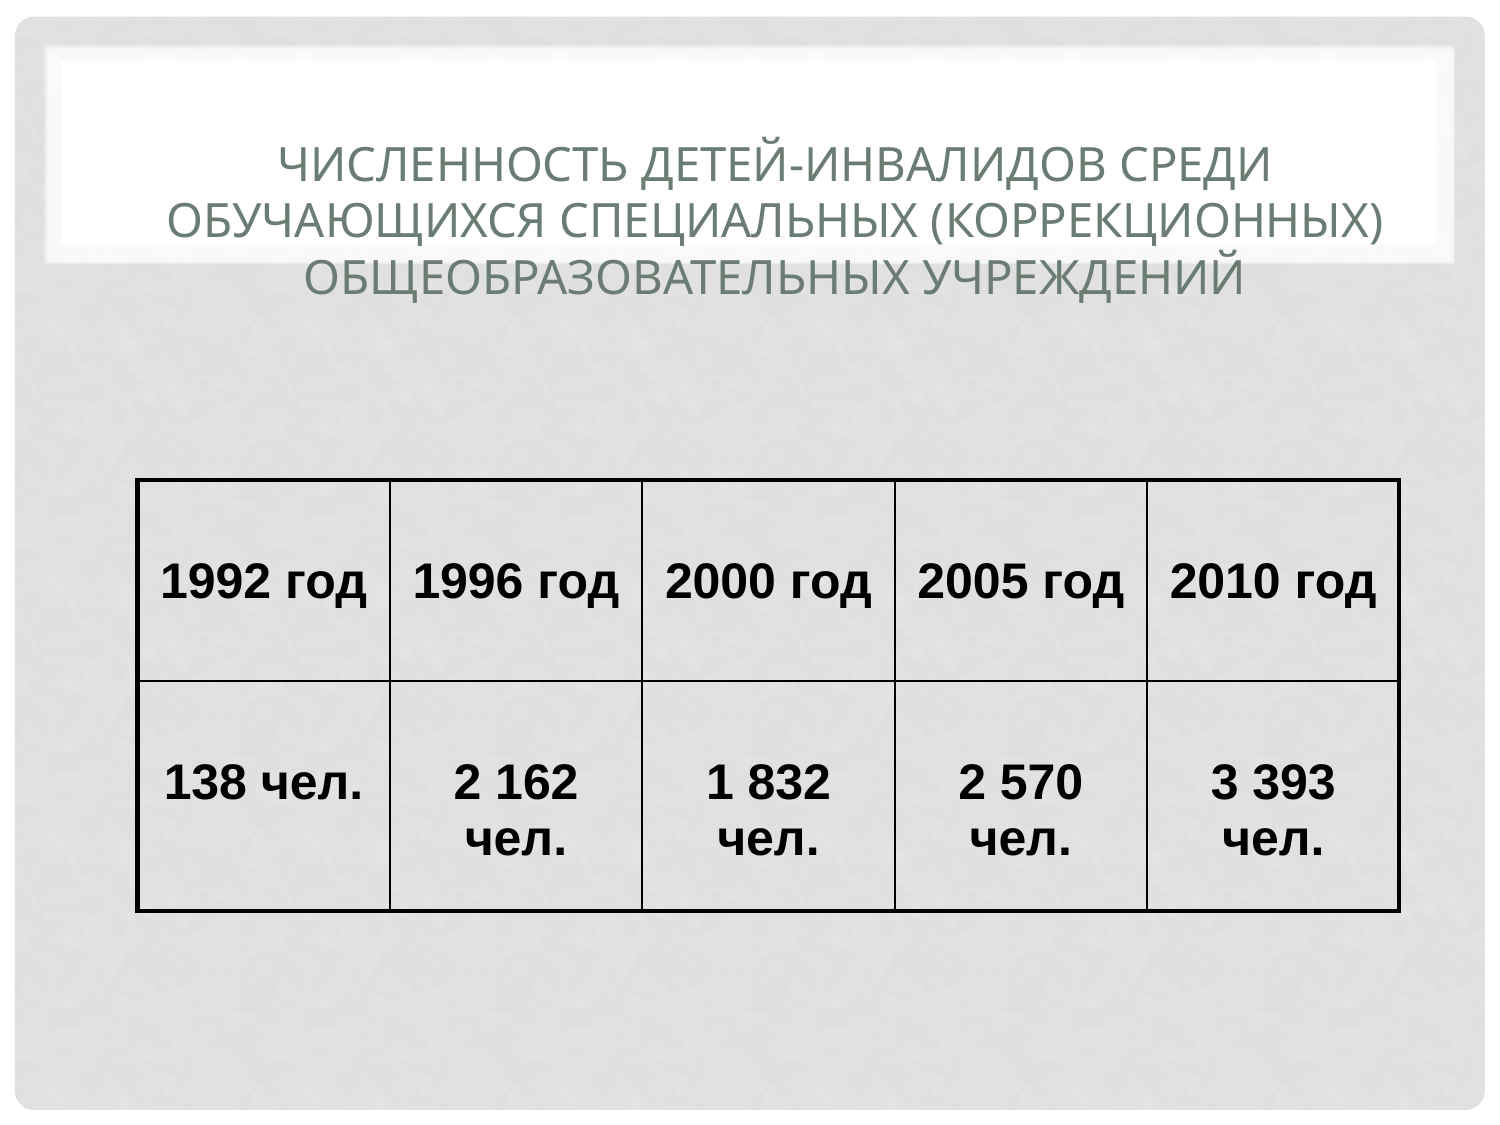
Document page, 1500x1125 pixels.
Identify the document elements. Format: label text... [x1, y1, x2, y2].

table_header 2010 год [1148, 482, 1397, 680]
table_header 1992 год [140, 482, 389, 680]
table_cell 3 393 чел. [1148, 682, 1397, 909]
table_header 1996 год [391, 482, 641, 680]
table_cell 2 162 чел. [391, 682, 641, 909]
table_cell 138 чел. [140, 682, 389, 909]
table_cell 2 570 чел. [896, 682, 1146, 909]
table_header 2005 год [896, 482, 1146, 680]
table_header 2000 год [643, 482, 894, 680]
title Численность детей-инвалидов среди обучающихся специальных (коррекционных) общеобразовательных учреждений [125, 125, 1425, 313]
table_cell 1 832 чел. [643, 682, 894, 909]
